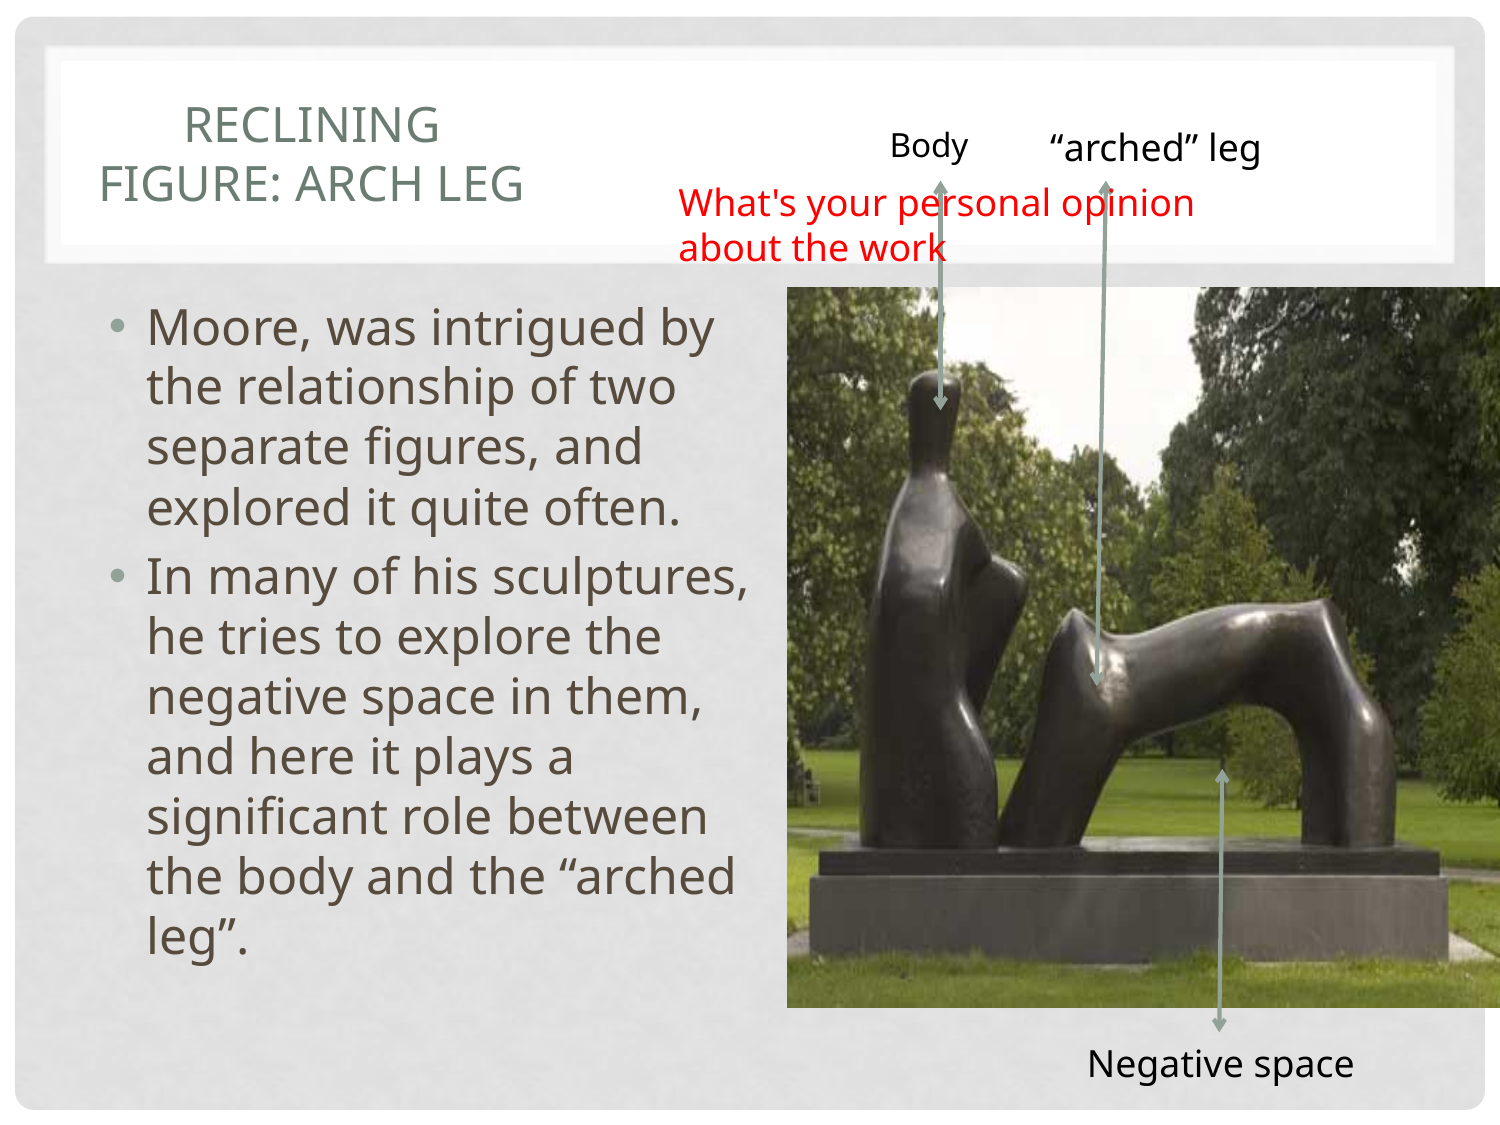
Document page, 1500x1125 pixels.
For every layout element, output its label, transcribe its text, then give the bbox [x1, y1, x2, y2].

picture [786, 287, 1500, 1008]
list Moore, was intrigued by the relationship of two separate figures, and explored it quite often. In many of his sculptures, he tries to explore the negative space in them, and here it plays a significant role between the body and the “arched leg”. [75, 287, 786, 1008]
title Reclining figure: Arch Leg [69, 66, 555, 238]
text_box Body [787, 116, 1035, 172]
text_box Negative space [1072, 1032, 1413, 1092]
text_box What's your personal opinion about the work [663, 172, 1269, 277]
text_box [1096, 180, 1107, 687]
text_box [1218, 768, 1223, 1033]
text_box “arched” leg [1035, 116, 1318, 177]
